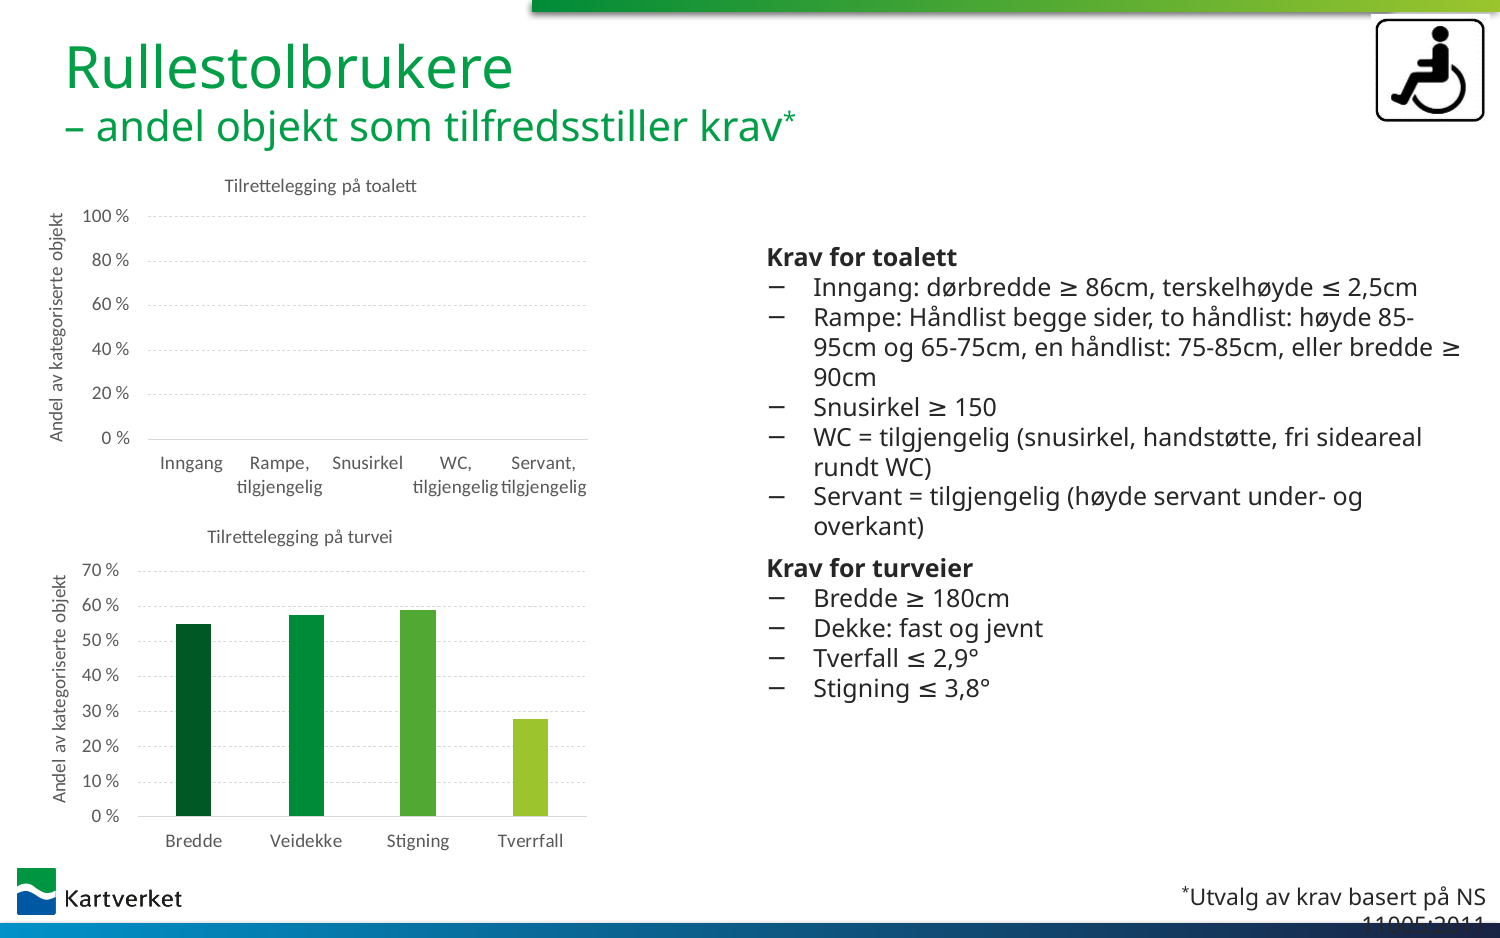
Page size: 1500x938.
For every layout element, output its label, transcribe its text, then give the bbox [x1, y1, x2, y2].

text_box Krav for turveier Bredde ≥ 180cm Dekke: fast og jevnt Tverfall ≤ 2,9° Stigning ≤ 3,8° [751, 545, 1483, 710]
text_box Krav for toalett Inngang: dørbredde ≥ 86cm, terskelhøyde ≤ 2,5cm Rampe: Håndlist begge sider, to håndlist: høyde 85-95cm og 65-75cm, en håndlist: 75-85cm, eller bredde ≥ 90cm Snusirkel ≥ 150 WC = tilgjengelig (snusirkel, handstøtte, fri sideareal rundt WC) Servant = tilgjengelig (høyde servant under- og overkant) [751, 234, 1483, 545]
picture [41, 520, 598, 859]
picture [1371, 13, 1491, 127]
text_box Rullestolbrukere – andel objekt som tilfredsstiller krav* [49, 14, 1431, 158]
text_box *Utvalg av krav basert på NS 11005:2011 [1068, 873, 1500, 938]
picture [41, 166, 599, 505]
